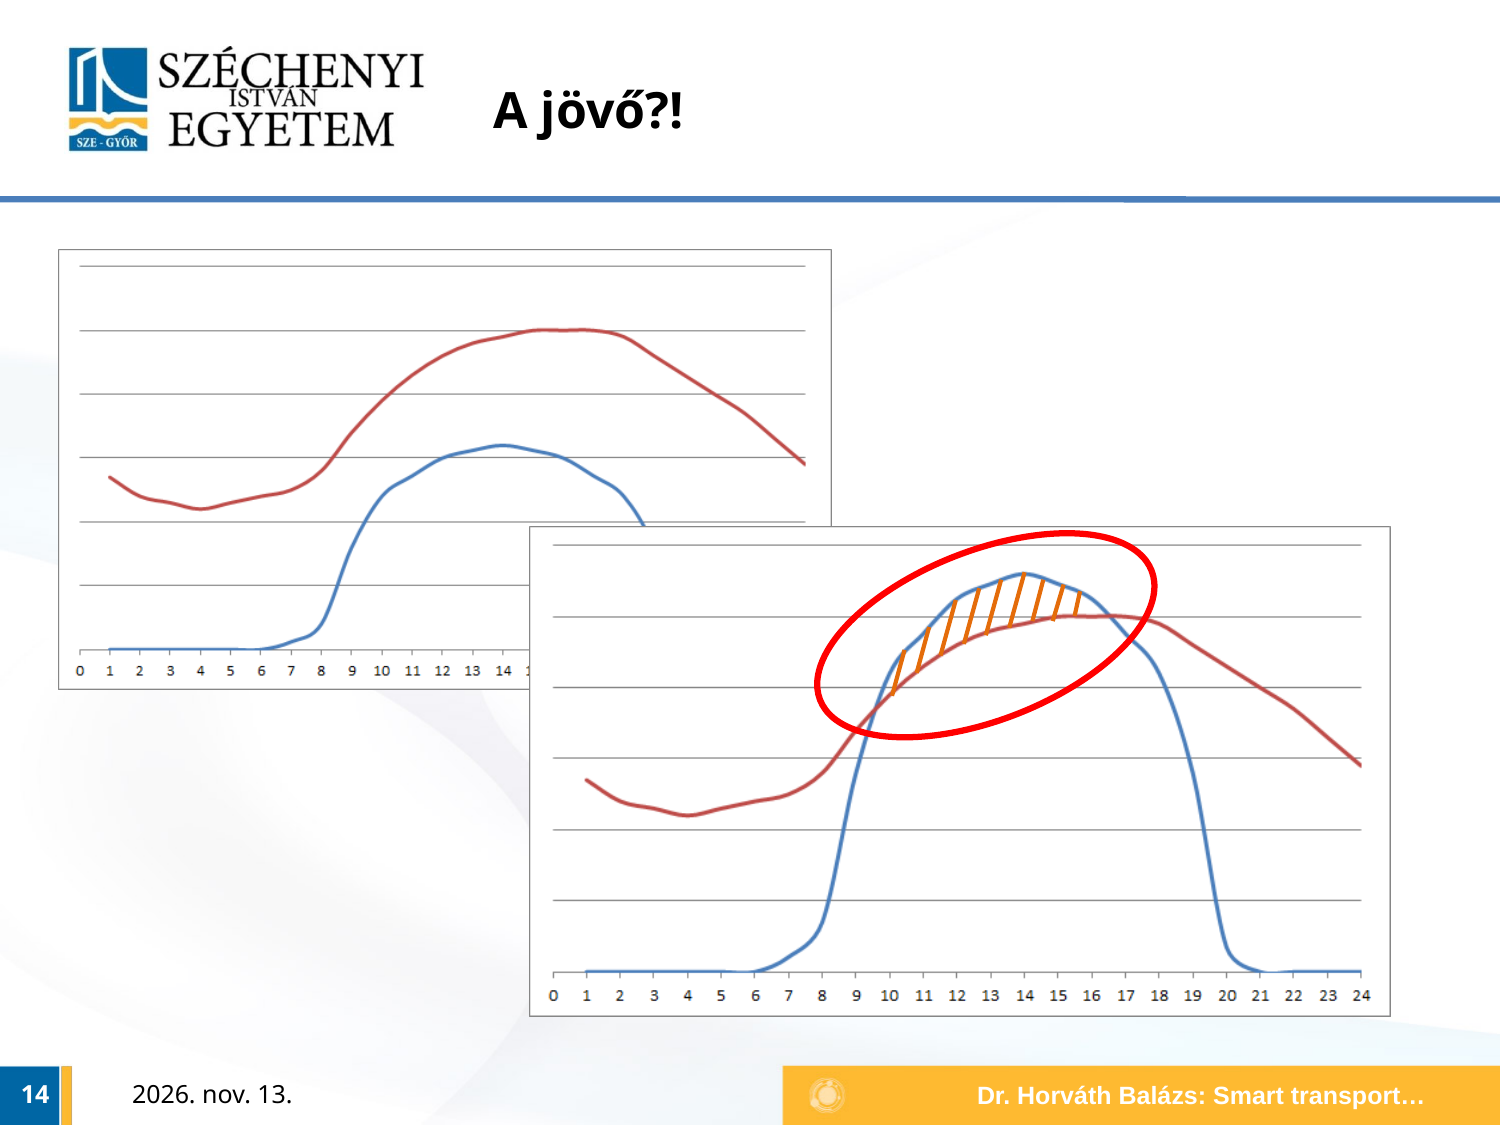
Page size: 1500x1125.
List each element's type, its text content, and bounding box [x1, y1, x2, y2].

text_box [985, 579, 1002, 636]
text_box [916, 626, 930, 674]
footer Dr. Horváth Balázs: Smart transport… [878, 1065, 1442, 1125]
slide_number 14 [0, 1065, 71, 1125]
slide_number 2014. szeptember 10. [117, 1065, 550, 1125]
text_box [963, 588, 980, 645]
picture [0, 203, 1500, 1125]
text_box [1052, 584, 1064, 622]
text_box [891, 649, 905, 696]
picture [0, 0, 1500, 196]
title A jövő?! [478, 45, 1425, 173]
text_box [940, 599, 957, 656]
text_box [1008, 571, 1025, 628]
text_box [1032, 579, 1044, 622]
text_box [1074, 590, 1081, 617]
